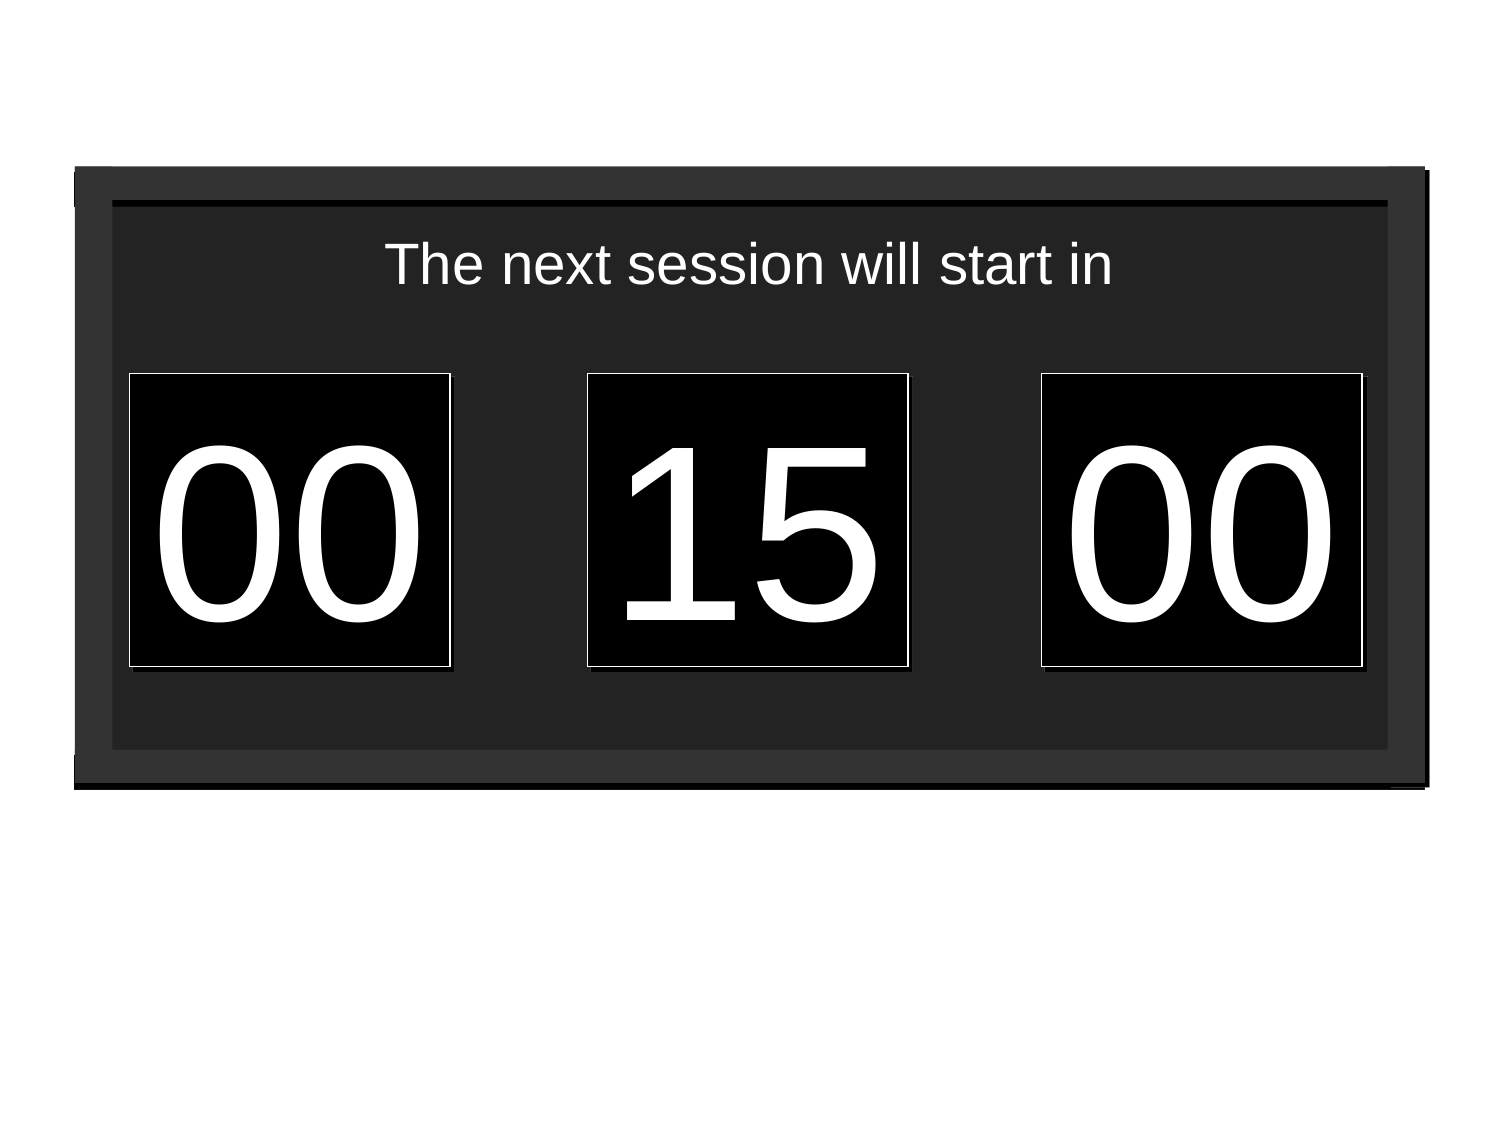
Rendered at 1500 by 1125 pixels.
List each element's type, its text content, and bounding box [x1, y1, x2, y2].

text_box 15 [587, 373, 908, 667]
text_box 00 [129, 373, 450, 667]
